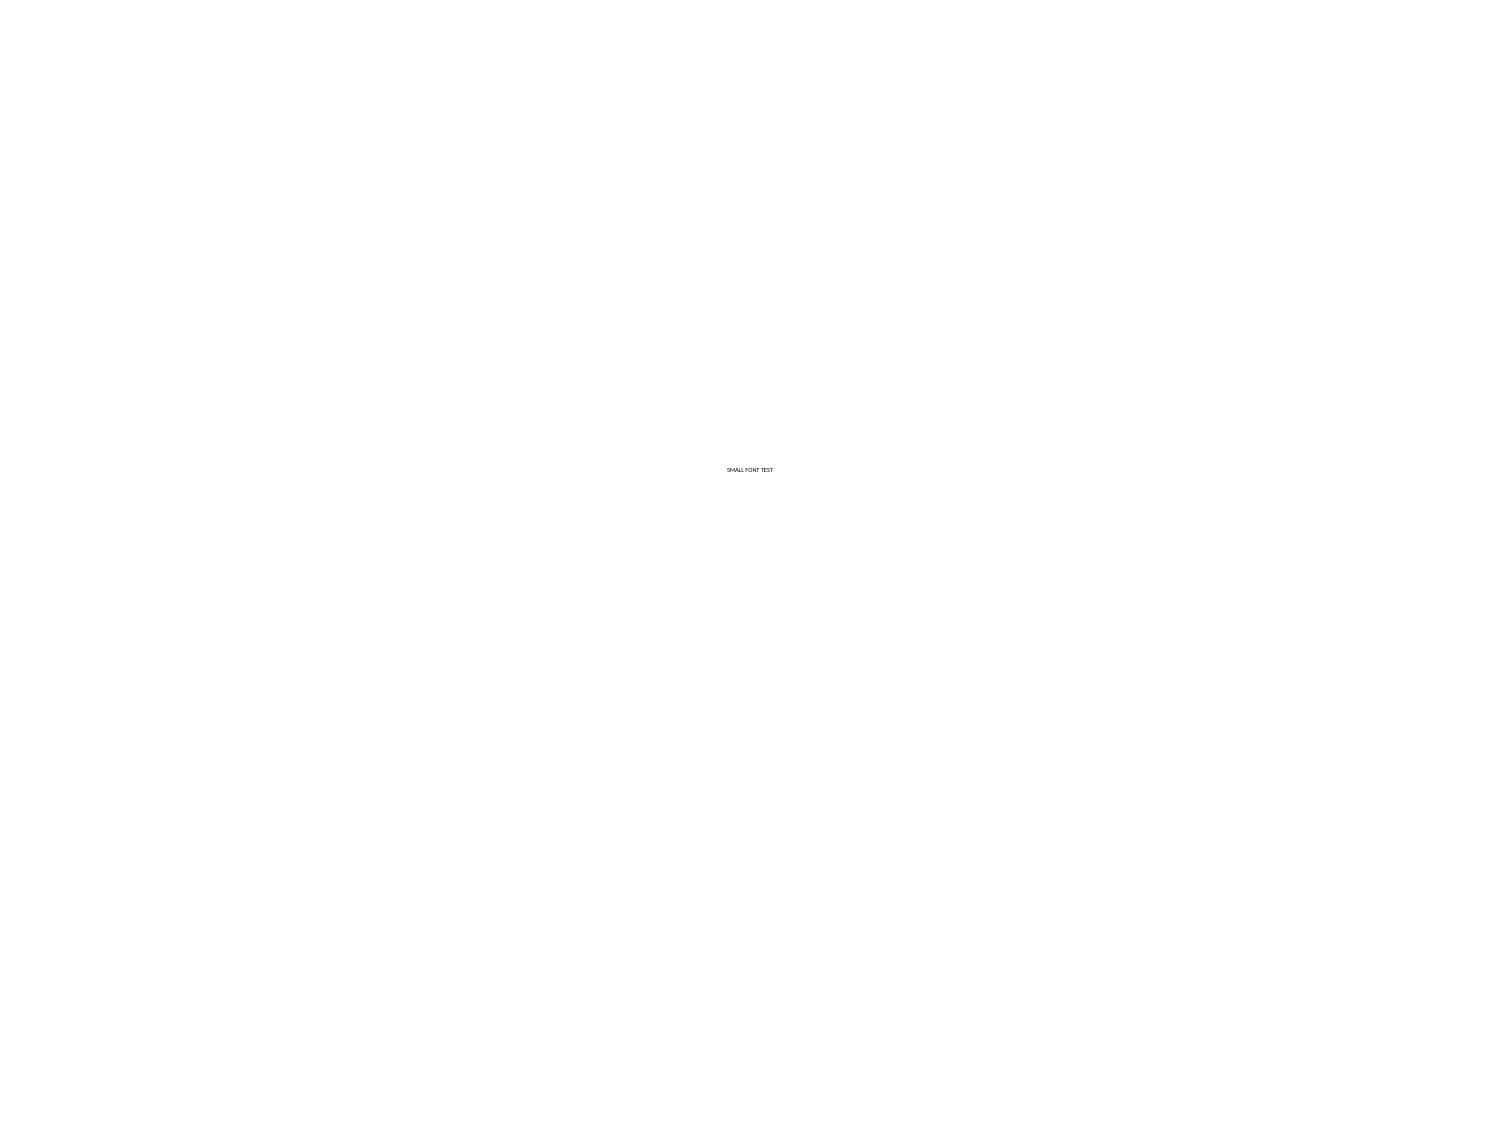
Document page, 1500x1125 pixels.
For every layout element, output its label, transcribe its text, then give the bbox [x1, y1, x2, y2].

title SMALL FONT TEST [112, 349, 1388, 591]
